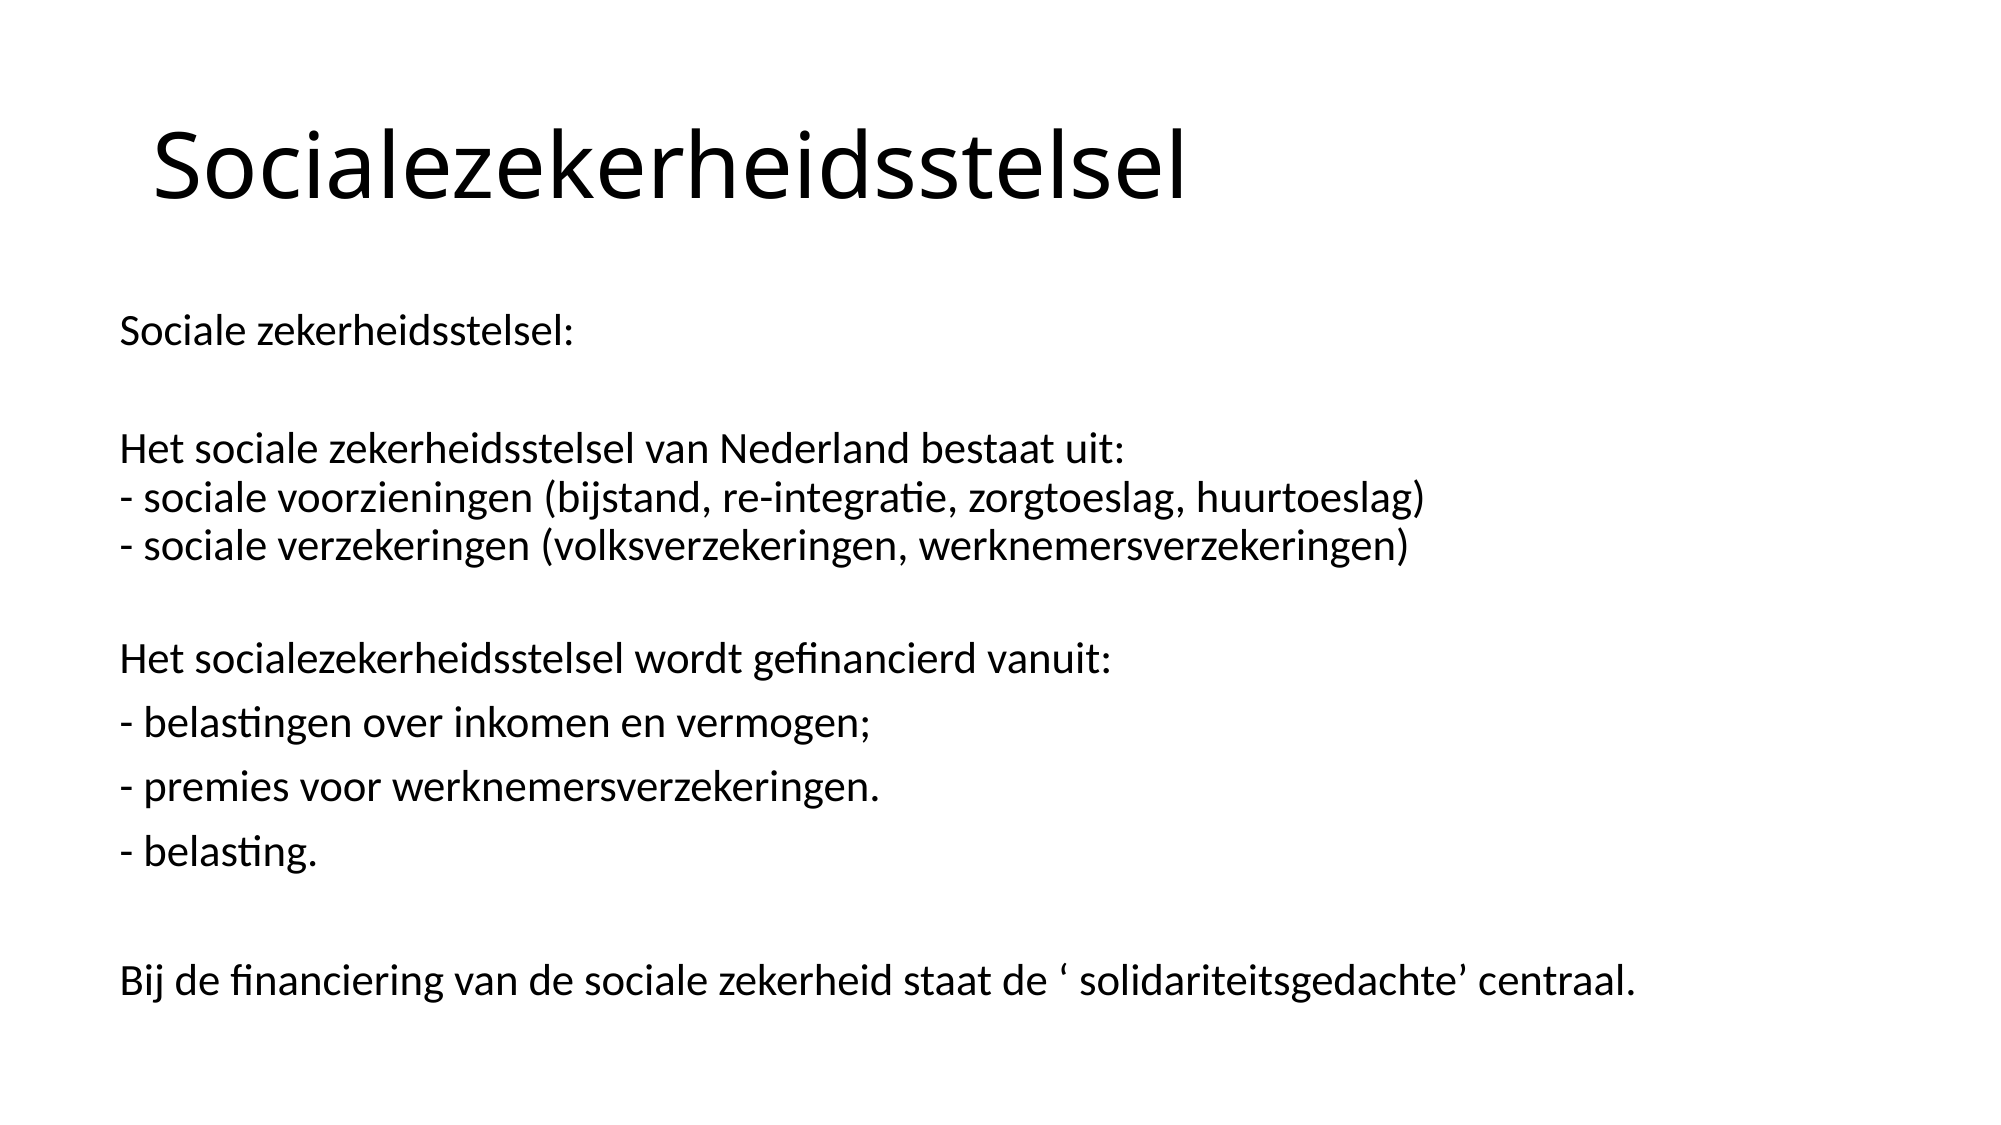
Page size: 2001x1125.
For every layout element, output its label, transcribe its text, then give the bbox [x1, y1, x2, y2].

title Socialezekerheidsstelsel [137, 59, 1863, 278]
list Sociale zekerheidsstelsel: Het sociale zekerheidsstelsel van Nederland bestaat uit: - sociale voorzieningen (bijstand, re-integratie, zorgtoeslag, huurtoeslag) - sociale verzekeringen (volksverzekeringen, werknemersverzekeringen) Het socialezekerheidsstelsel wordt gefinancierd vanuit: - belastingen over inkomen en vermogen; - premies voor werknemersverzekeringen. - belasting. Bij de financiering van de sociale zekerheid staat de ‘ solidariteitsgedachte’ centraal. [104, 299, 2000, 1014]
